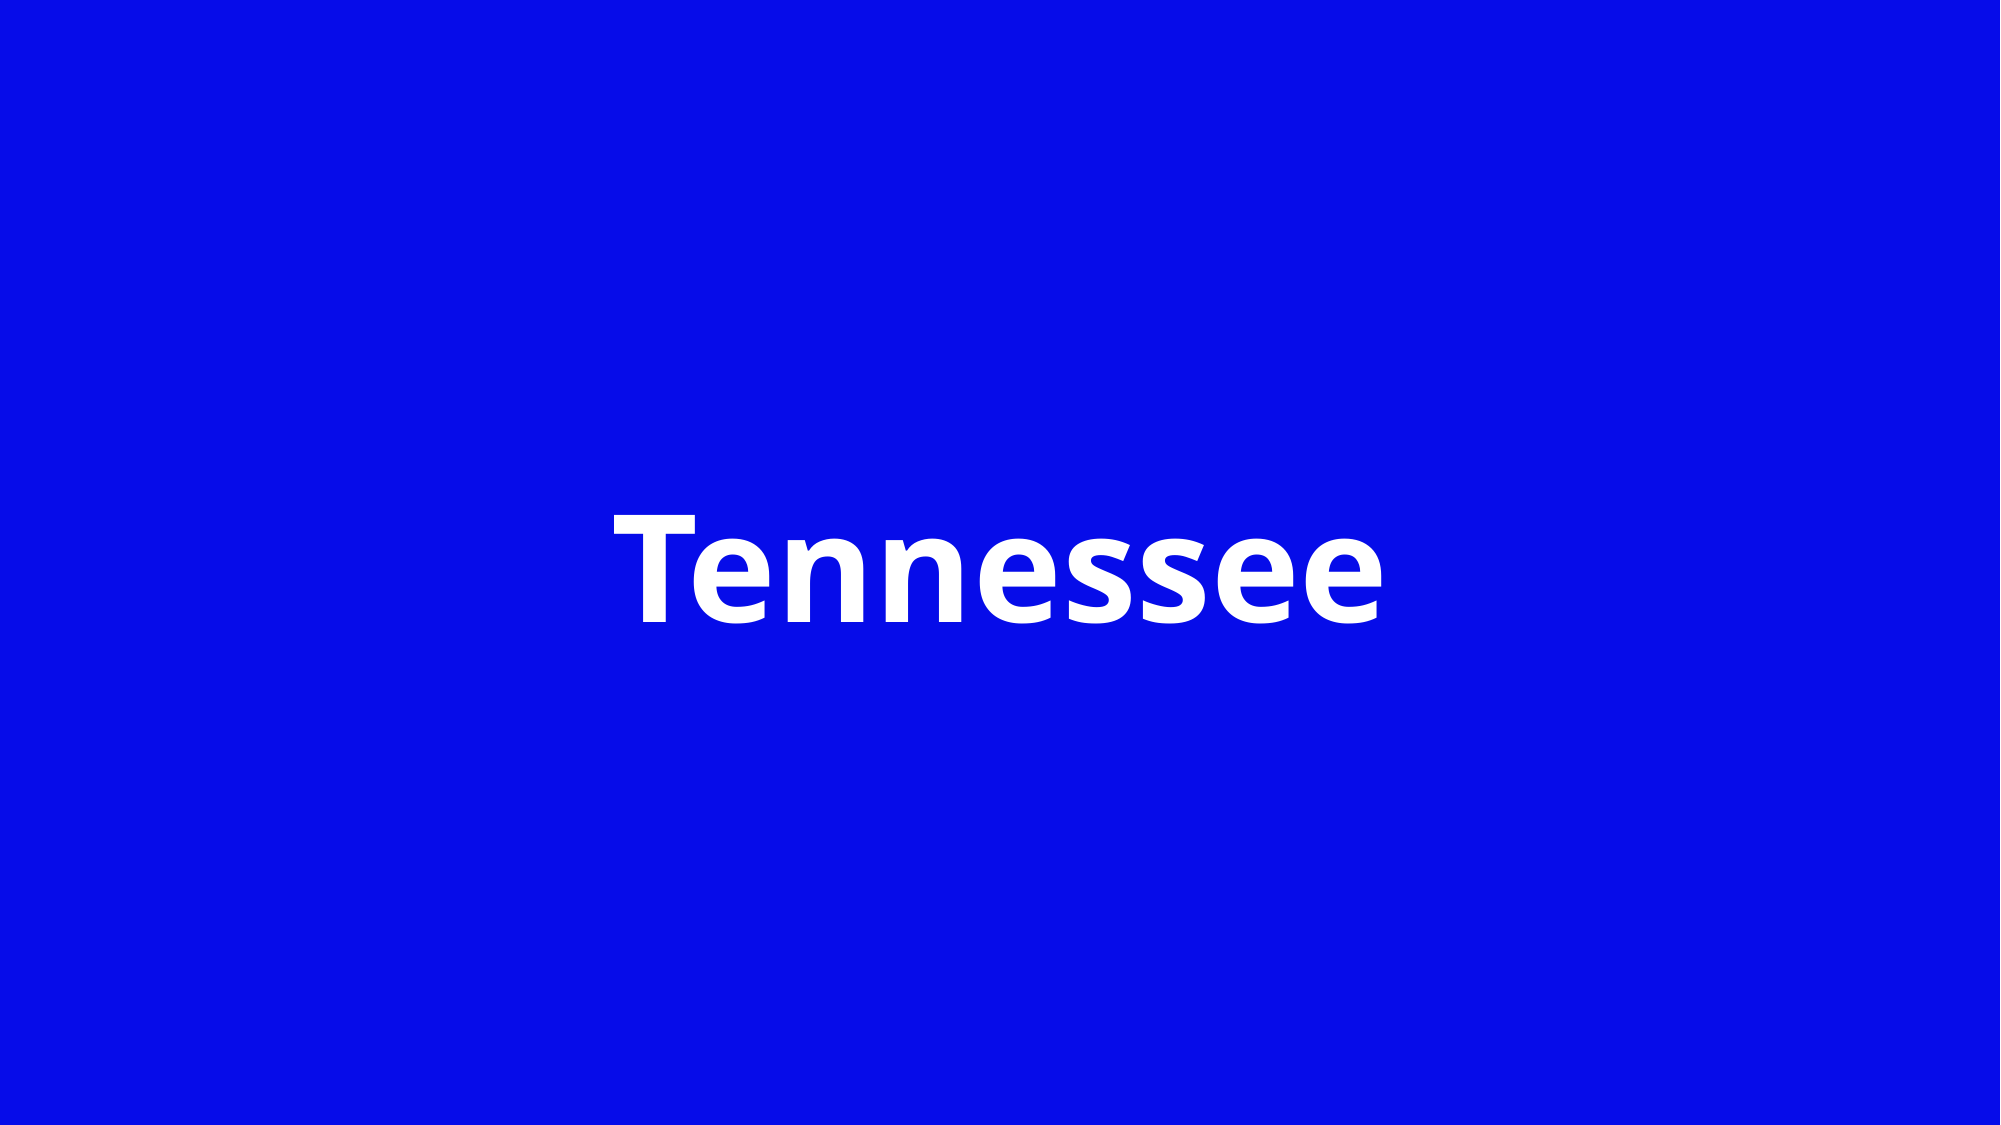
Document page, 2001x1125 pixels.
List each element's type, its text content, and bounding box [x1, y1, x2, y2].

text_box Tennessee [0, 0, 2000, 1125]
